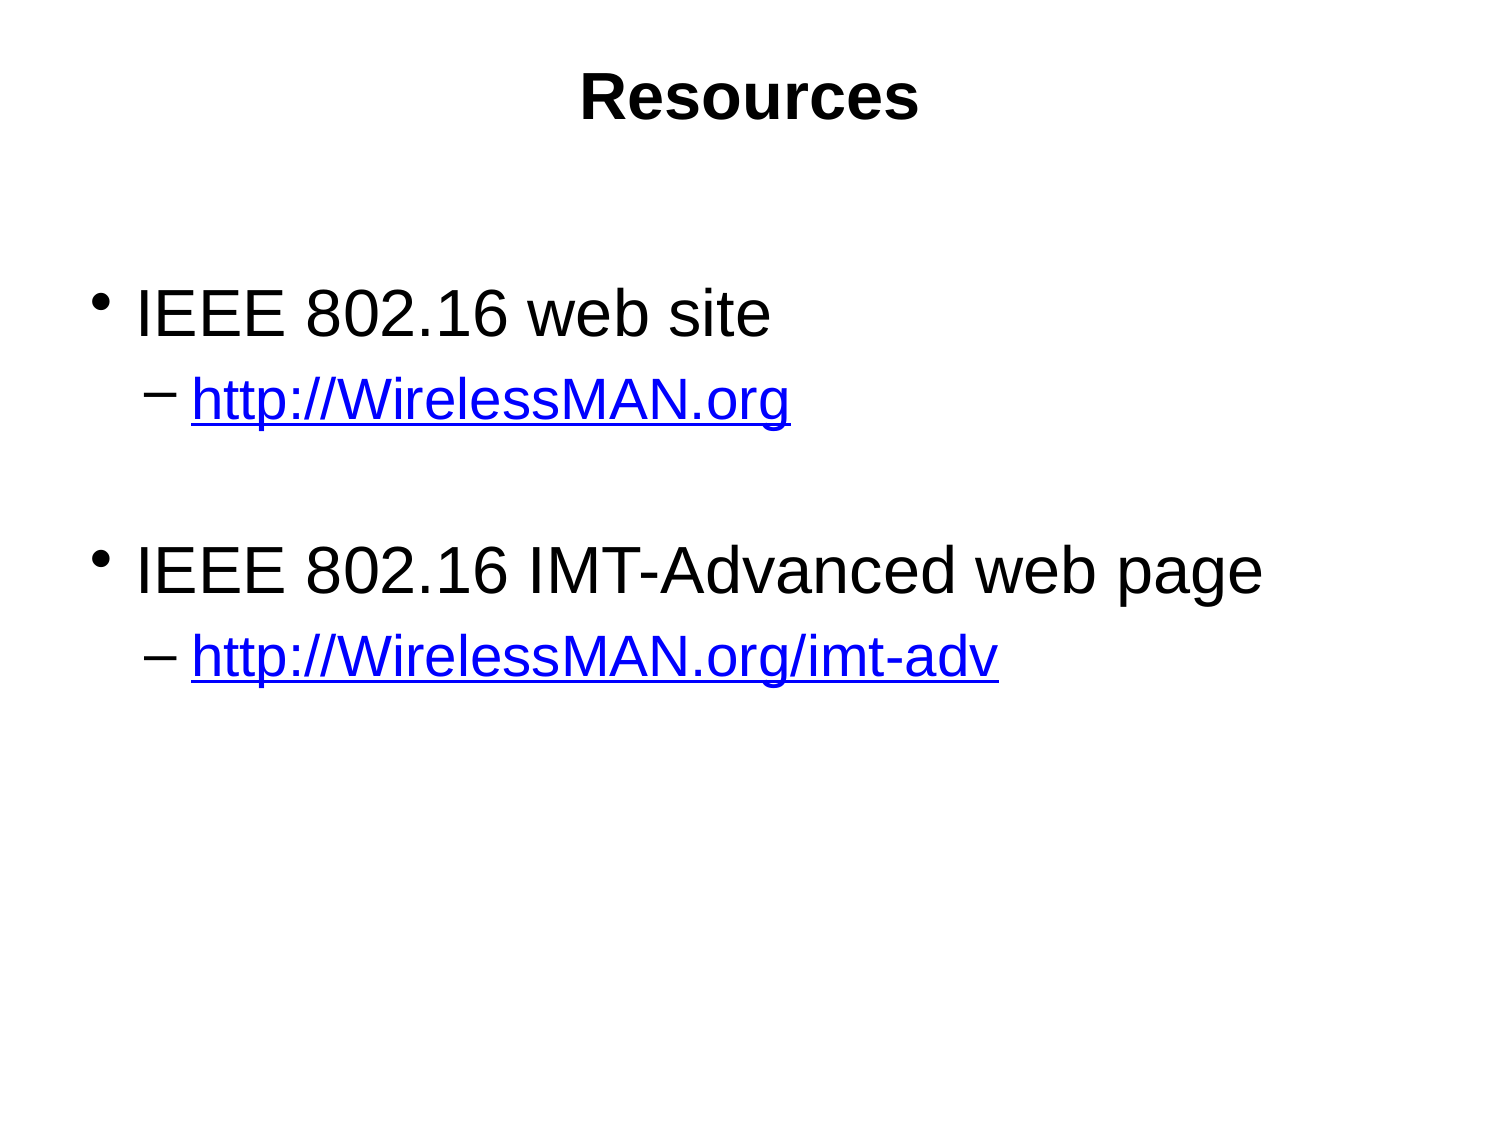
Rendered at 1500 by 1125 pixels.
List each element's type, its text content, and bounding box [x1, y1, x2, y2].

title Resources [75, 45, 1425, 233]
list IEEE 802.16 web site http://WirelessMAN.org IEEE 802.16 IMT-Advanced web page http://WirelessMAN.org/imt-adv [75, 262, 1425, 1005]
